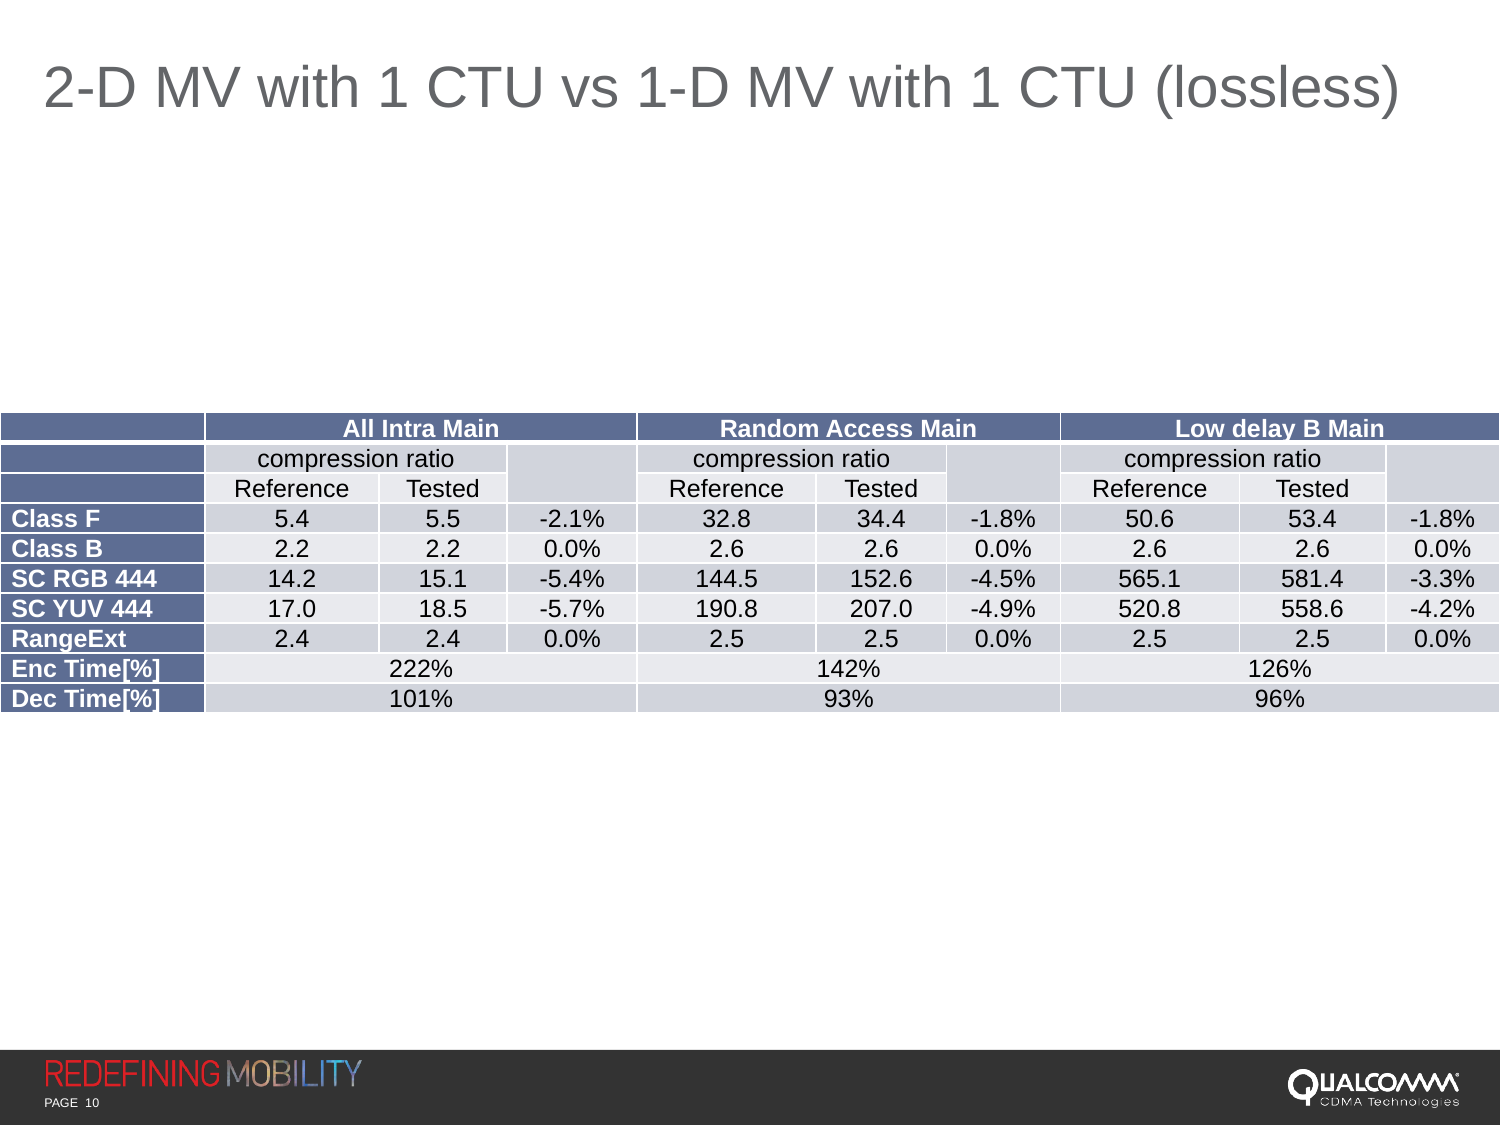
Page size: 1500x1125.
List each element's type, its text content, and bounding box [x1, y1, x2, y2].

table_cell -4.2% [1387, 594, 1499, 622]
table_cell -5.7% [508, 594, 636, 622]
table_cell 32.8 [638, 504, 815, 532]
table_cell 2.5 [1240, 624, 1385, 652]
table_cell -2.1% [508, 504, 636, 532]
table_cell 0.0% [1387, 534, 1499, 562]
table_cell [947, 445, 1060, 502]
table_cell 0.0% [947, 534, 1060, 562]
table_cell 2.6 [638, 534, 815, 562]
table_cell RangeExt [1, 624, 204, 652]
table_cell 50.6 [1061, 504, 1239, 532]
table_cell 581.4 [1240, 564, 1385, 592]
table_cell 14.2 [206, 564, 378, 592]
table_cell -3.3% [1387, 564, 1499, 592]
table_cell 2.5 [638, 624, 815, 652]
table_cell 5.5 [380, 504, 506, 532]
table_cell 2.5 [1061, 624, 1239, 652]
table_cell [508, 445, 636, 502]
picture [1278, 1058, 1478, 1114]
table_header [1, 413, 204, 440]
table_cell 93% [638, 684, 1060, 712]
table_cell 17.0 [206, 594, 378, 622]
table_cell 0.0% [1387, 624, 1499, 652]
table_cell 18.5 [380, 594, 506, 622]
table_cell 5.4 [206, 504, 378, 532]
table_cell SC RGB 444 [1, 564, 204, 592]
table_header Random Access Main [638, 413, 1060, 440]
table_cell 565.1 [1061, 564, 1239, 592]
table_cell 2.6 [817, 534, 946, 562]
table_cell 34.4 [817, 504, 946, 532]
table_cell compression ratio [1061, 445, 1385, 472]
table_cell 15.1 [380, 564, 506, 592]
table_cell [1, 474, 204, 502]
table_cell Class F [1, 504, 204, 532]
table_cell 207.0 [817, 594, 946, 622]
table_cell Class B [1, 534, 204, 562]
table_cell compression ratio [638, 445, 946, 472]
table_cell compression ratio [206, 445, 506, 472]
table_cell 2.2 [206, 534, 378, 562]
table_cell 53.4 [1240, 504, 1385, 532]
table_cell -1.8% [1387, 504, 1499, 532]
table_cell 222% [206, 654, 636, 682]
table_cell 2.6 [1061, 534, 1239, 562]
table_cell 144.5 [638, 564, 815, 592]
table_header All Intra Main [206, 413, 636, 440]
table_cell 0.0% [947, 624, 1060, 652]
table_cell Dec Time[%] [1, 684, 204, 712]
table_cell 0.0% [508, 534, 636, 562]
table_cell -5.4% [508, 564, 636, 592]
table_cell Enc Time[%] [1, 654, 204, 682]
picture [30, 1048, 372, 1099]
table_cell SC YUV 444 [1, 594, 204, 622]
table_cell -4.9% [947, 594, 1060, 622]
table_header Low delay B Main [1061, 413, 1499, 440]
table_cell 520.8 [1061, 594, 1239, 622]
table_cell Tested [817, 474, 946, 502]
table_cell Tested [380, 474, 506, 502]
table_cell -4.5% [947, 564, 1060, 592]
table_cell 190.8 [638, 594, 815, 622]
table_cell 126% [1061, 654, 1499, 682]
table_cell Tested [1240, 474, 1385, 502]
title 2-D MV with 1 CTU vs 1-D MV with 1 CTU (lossless) [28, 44, 1462, 138]
table_cell Reference [638, 474, 815, 502]
table_cell Reference [1061, 474, 1239, 502]
table_cell [1387, 445, 1499, 502]
table_cell 96% [1061, 684, 1499, 712]
table_cell -1.8% [947, 504, 1060, 532]
table_cell 152.6 [817, 564, 946, 592]
table_cell 0.0% [508, 624, 636, 652]
table_cell 558.6 [1240, 594, 1385, 622]
table_cell 2.4 [206, 624, 378, 652]
table_cell [1, 445, 204, 472]
table_cell 2.6 [1240, 534, 1385, 562]
table_cell 142% [638, 654, 1060, 682]
table_cell 2.5 [817, 624, 946, 652]
table_cell 2.4 [380, 624, 506, 652]
table_cell 101% [206, 684, 636, 712]
table_cell 2.2 [380, 534, 506, 562]
table_cell Reference [206, 474, 378, 502]
